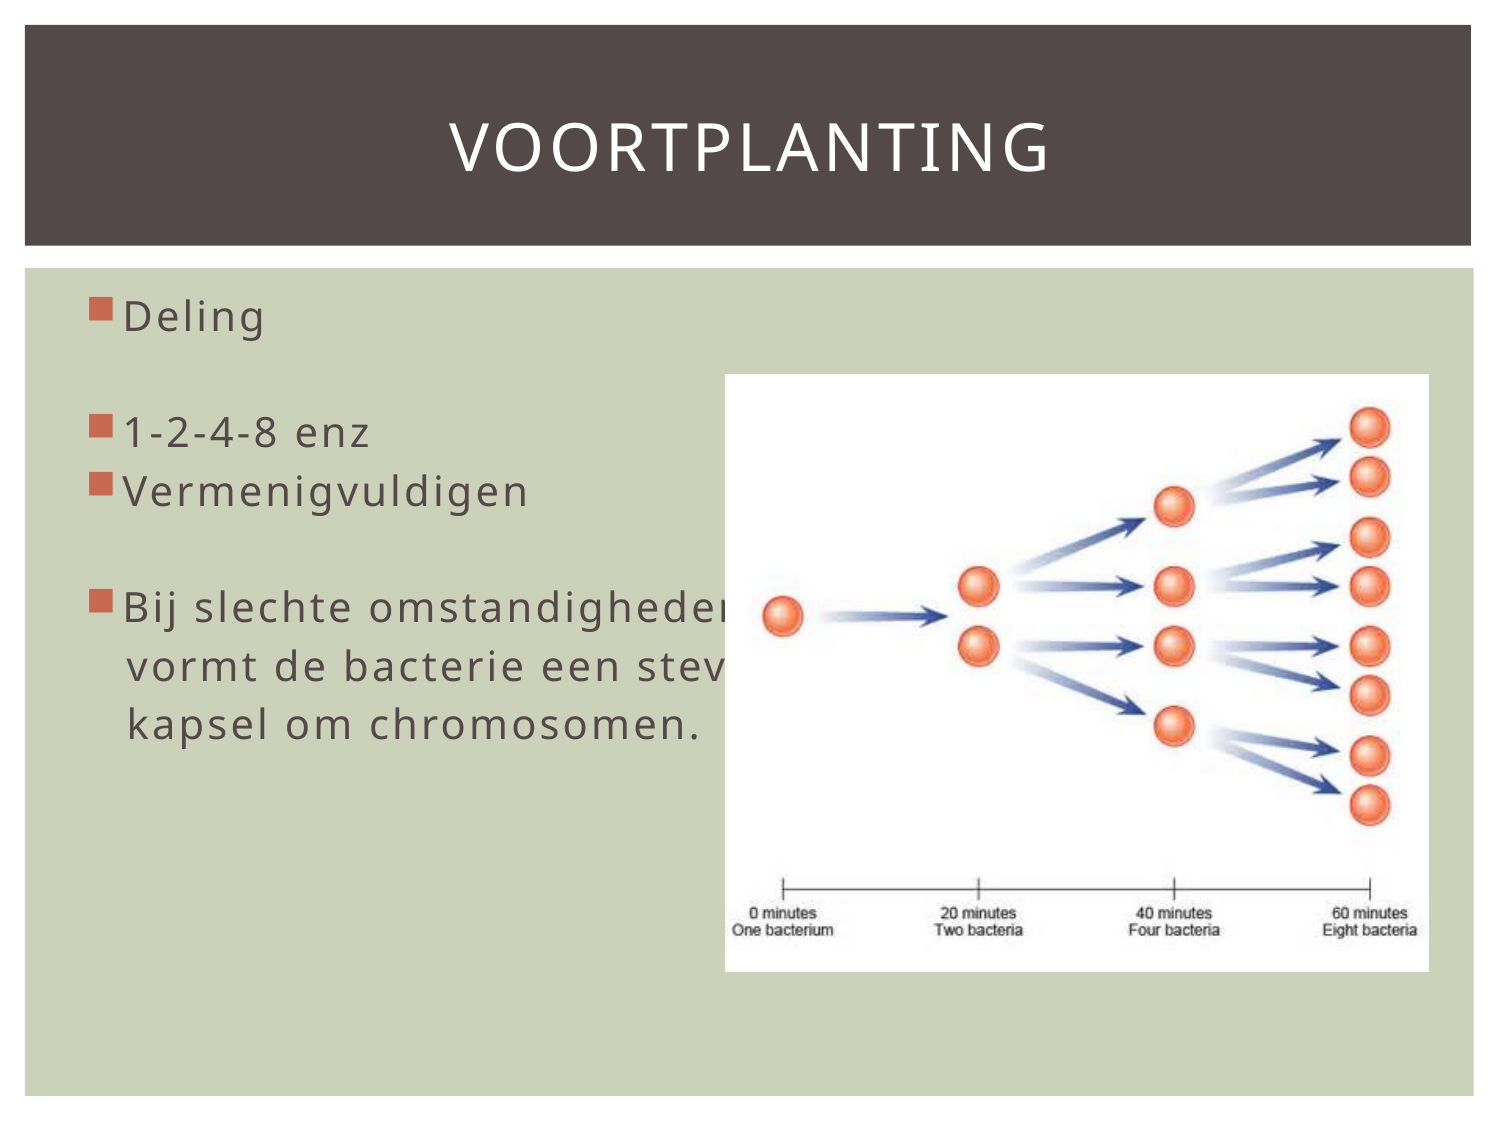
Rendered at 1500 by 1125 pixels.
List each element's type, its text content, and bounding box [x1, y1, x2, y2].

title Voortplanting [62, 58, 1438, 232]
picture [724, 374, 1429, 973]
list Deling 1-2-4-8 enz Vermenigvuldigen Bij slechte omstandigheden vormt de bacterie een stevig kapsel om chromosomen. [62, 281, 1442, 1005]
